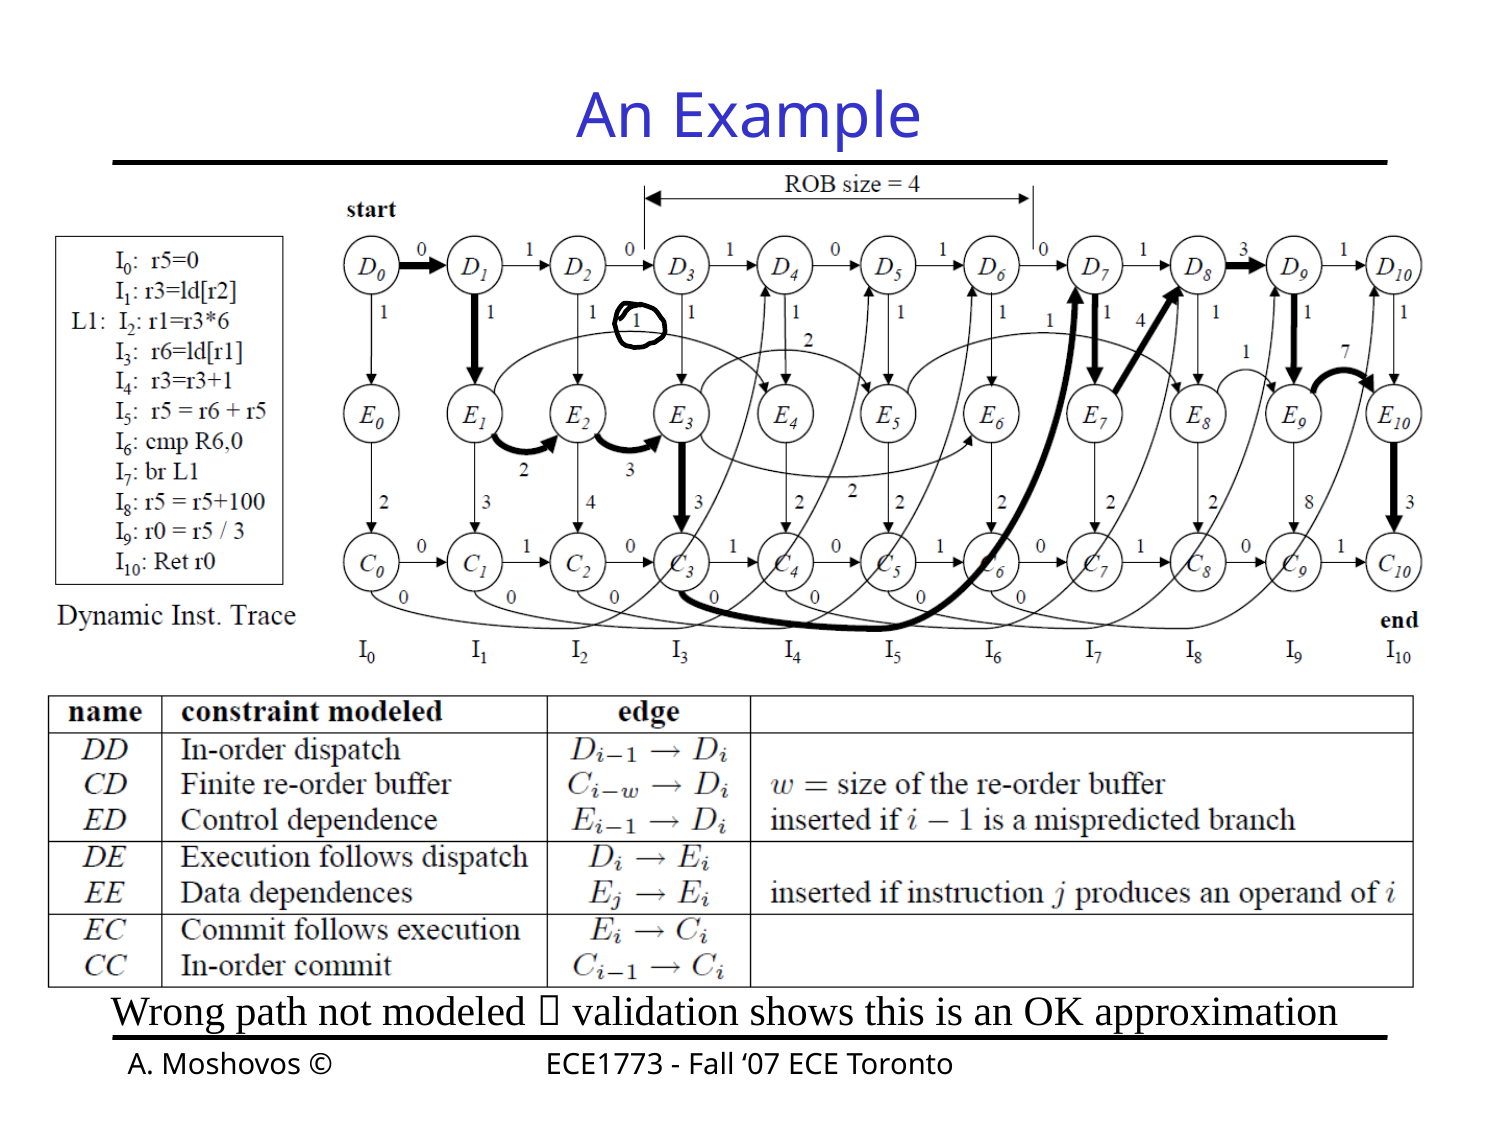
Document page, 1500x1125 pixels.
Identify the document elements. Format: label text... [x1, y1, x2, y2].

footer ECE1773 - Fall ‘07 ECE Toronto [487, 1042, 1013, 1101]
text_box Wrong path not modeled  validation shows this is an OK approximation [95, 1024, 1355, 1042]
title An Example [112, 62, 1388, 163]
picture [1, 169, 1487, 1015]
slide_number A. Moshovos © [112, 1042, 426, 1101]
